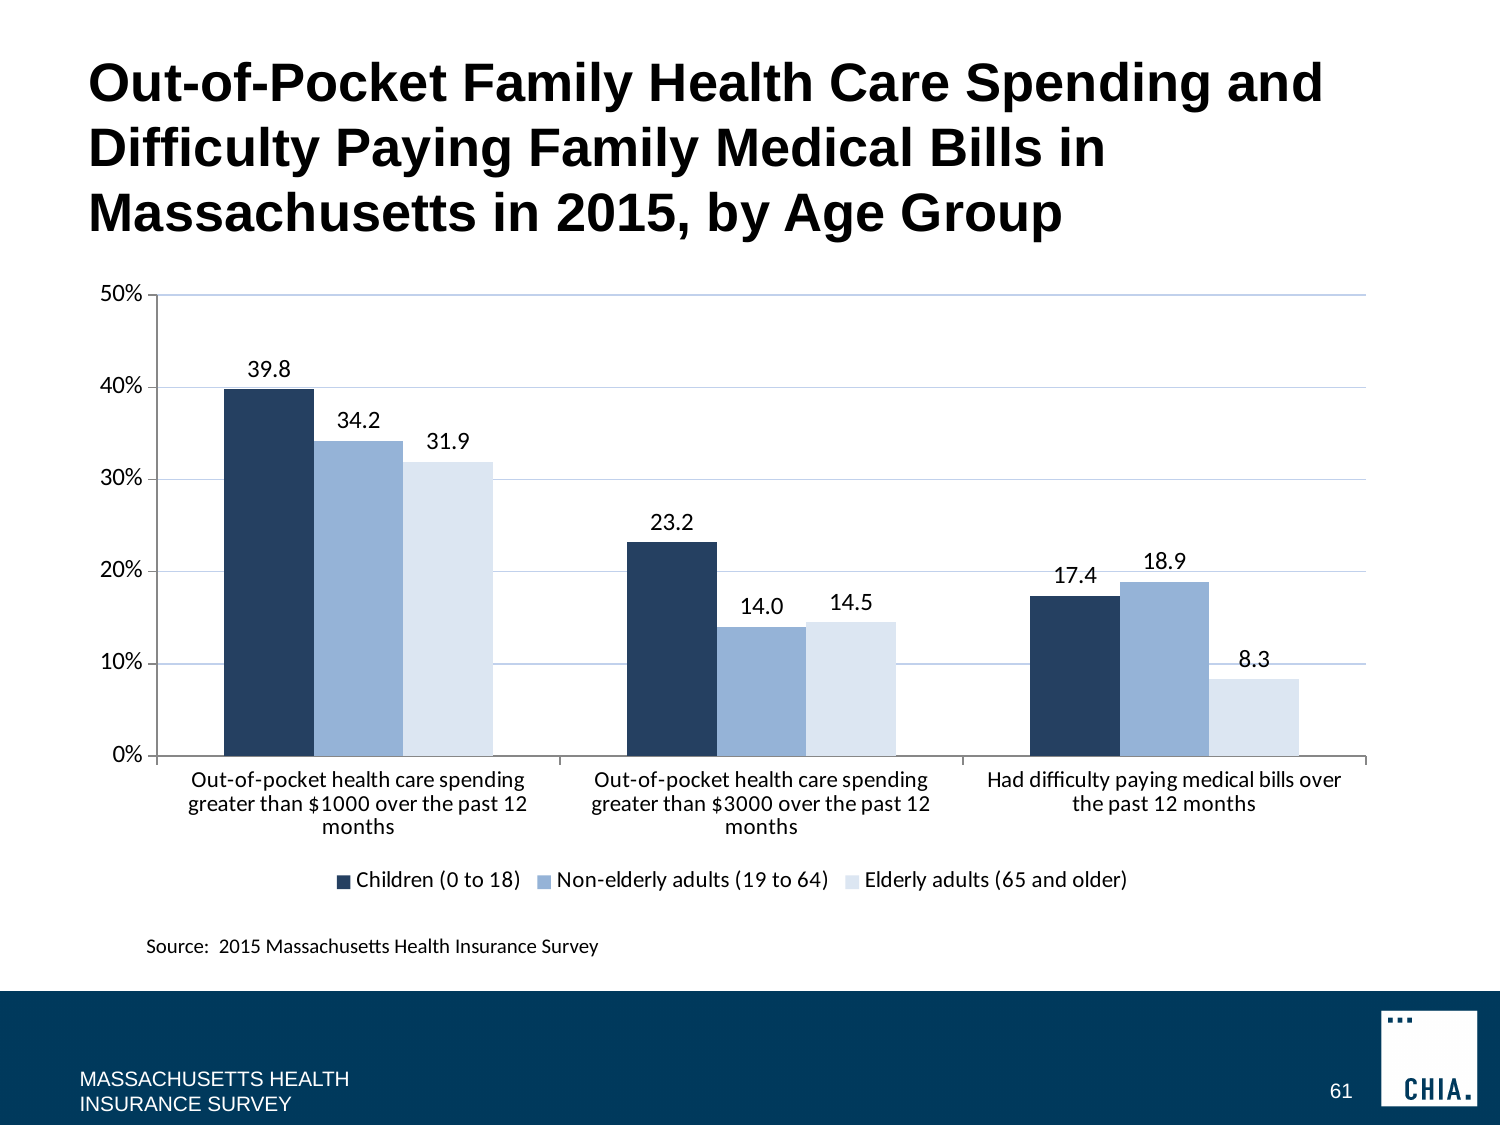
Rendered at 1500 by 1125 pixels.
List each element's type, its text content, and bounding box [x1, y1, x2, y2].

picture [0, 991, 1500, 1125]
footer MASSACHUSETTS HEALTH INSURANCE SURVEY [64, 1060, 430, 1121]
slide_number 61 [1017, 1060, 1368, 1121]
title Out-of-Pocket Family Health Care Spending and Difficulty Paying Family Medical Bills in Massachusetts in 2015, by Age Group [73, 120, 1393, 227]
text_box Source: 2015 Massachusetts Health Insurance Survey [131, 910, 1142, 990]
chart [73, 269, 1393, 901]
